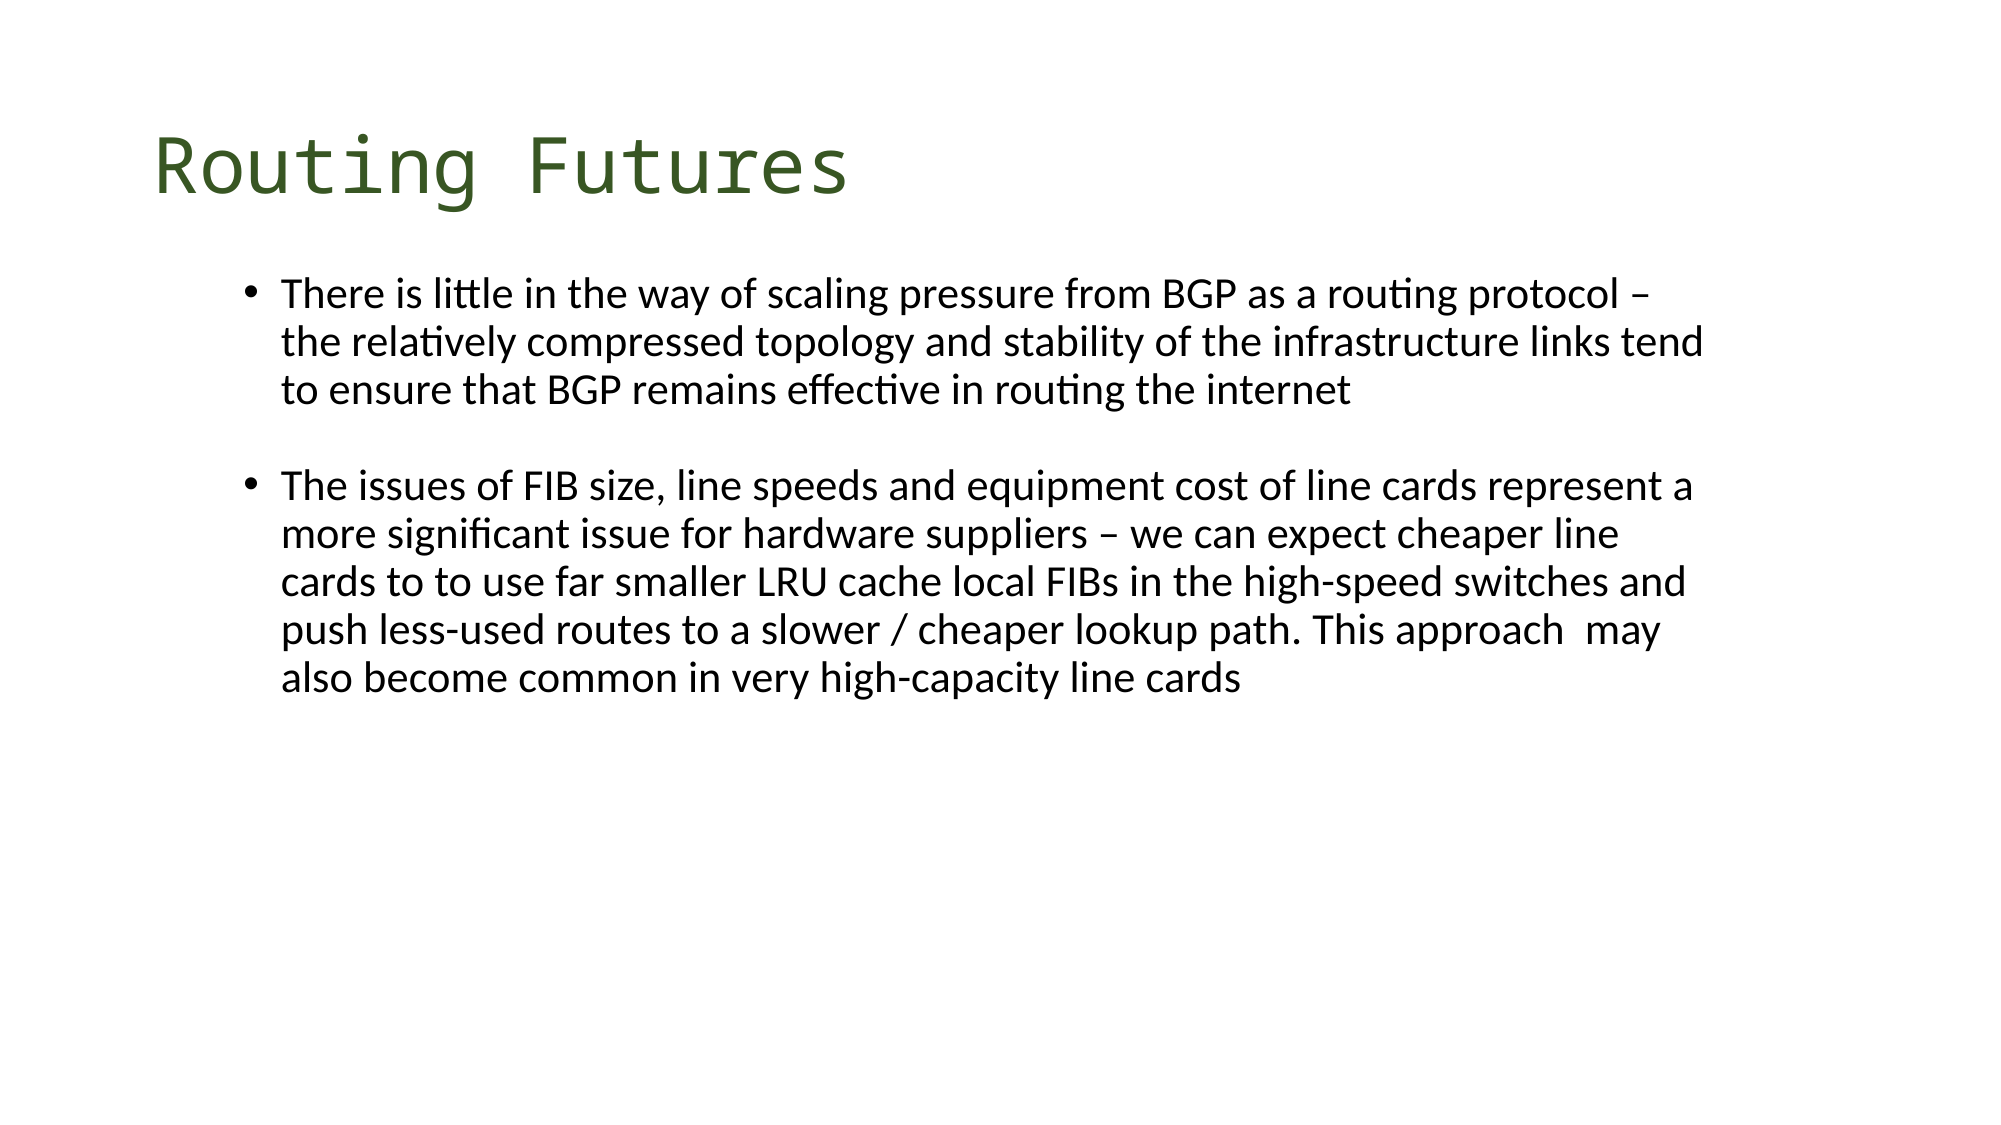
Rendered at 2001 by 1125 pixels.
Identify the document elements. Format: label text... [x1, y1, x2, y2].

title Routing Futures [137, 59, 1863, 278]
list There is little in the way of scaling pressure from BGP as a routing protocol – the relatively compressed topology and stability of the infrastructure links tend to ensure that BGP remains effective in routing the internet The issues of FIB size, line speeds and equipment cost of line cards represent a more significant issue for hardware suppliers – we can expect cheaper line cards to to use far smaller LRU cache local FIBs in the high-speed switches and push less-used routes to a slower / cheaper lookup path. This approach may also become common in very high-capacity line cards [228, 262, 1725, 1012]
